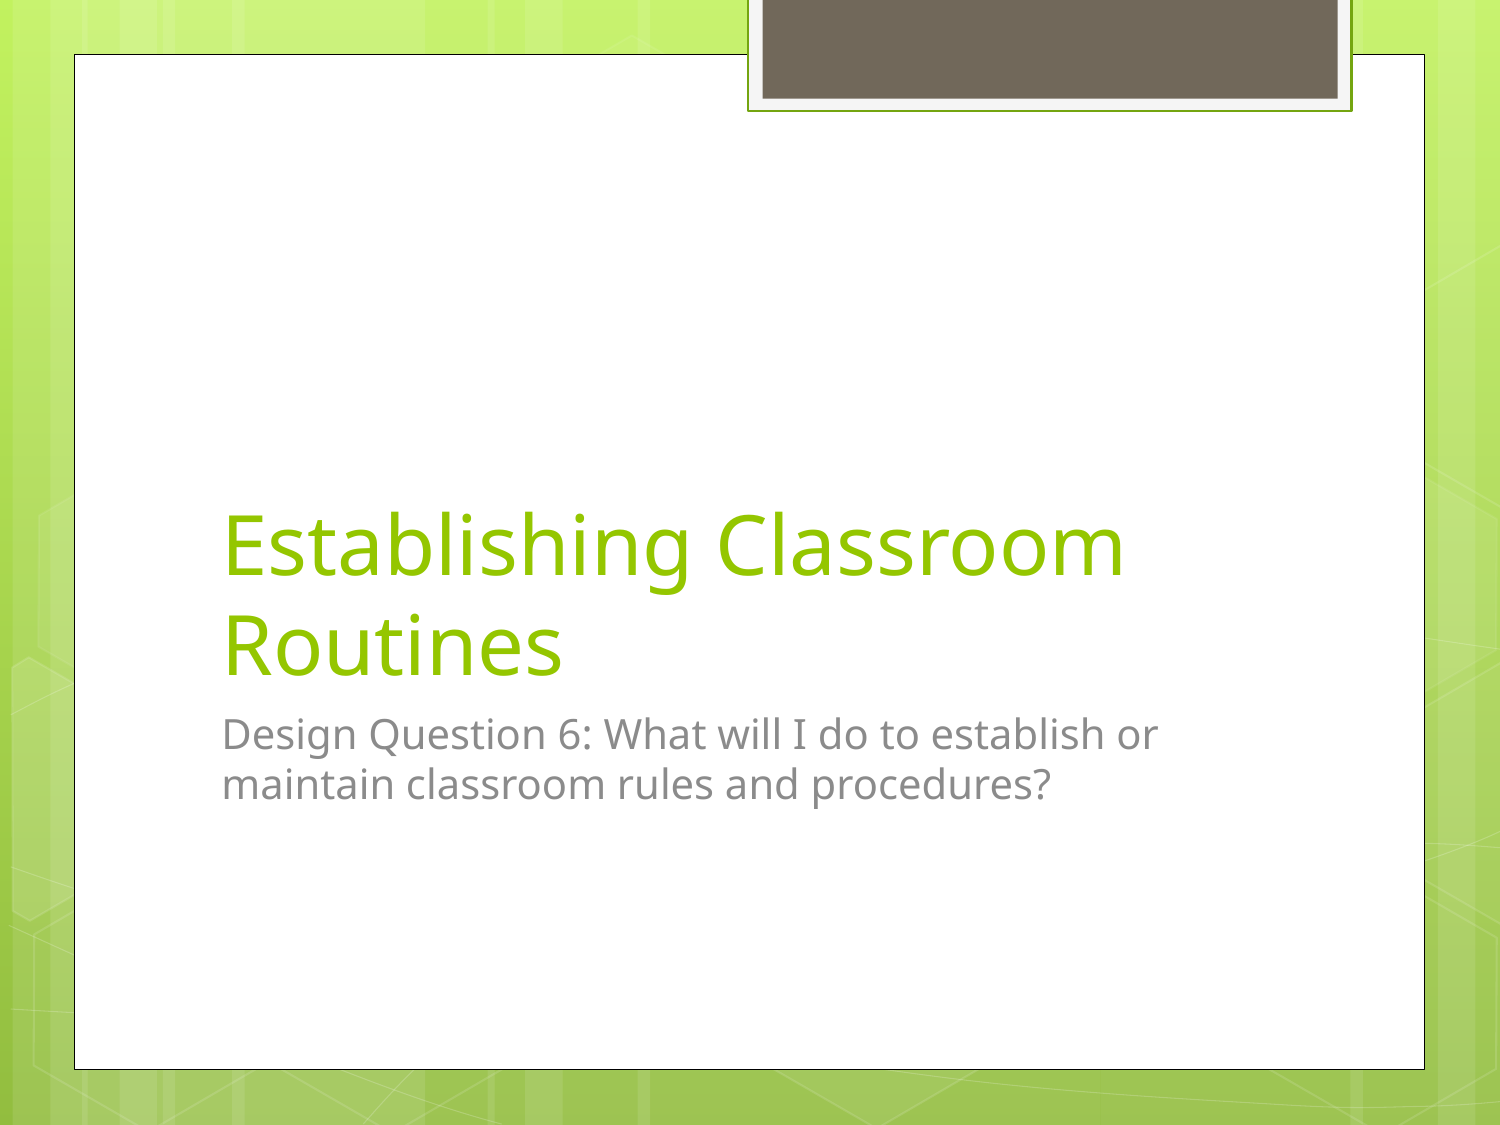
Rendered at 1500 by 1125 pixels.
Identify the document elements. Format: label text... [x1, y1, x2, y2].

list Design Question 6: What will I do to establish or maintain classroom rules and procedures? [206, 699, 1296, 950]
title Establishing Classroom Routines [206, 475, 1296, 699]
